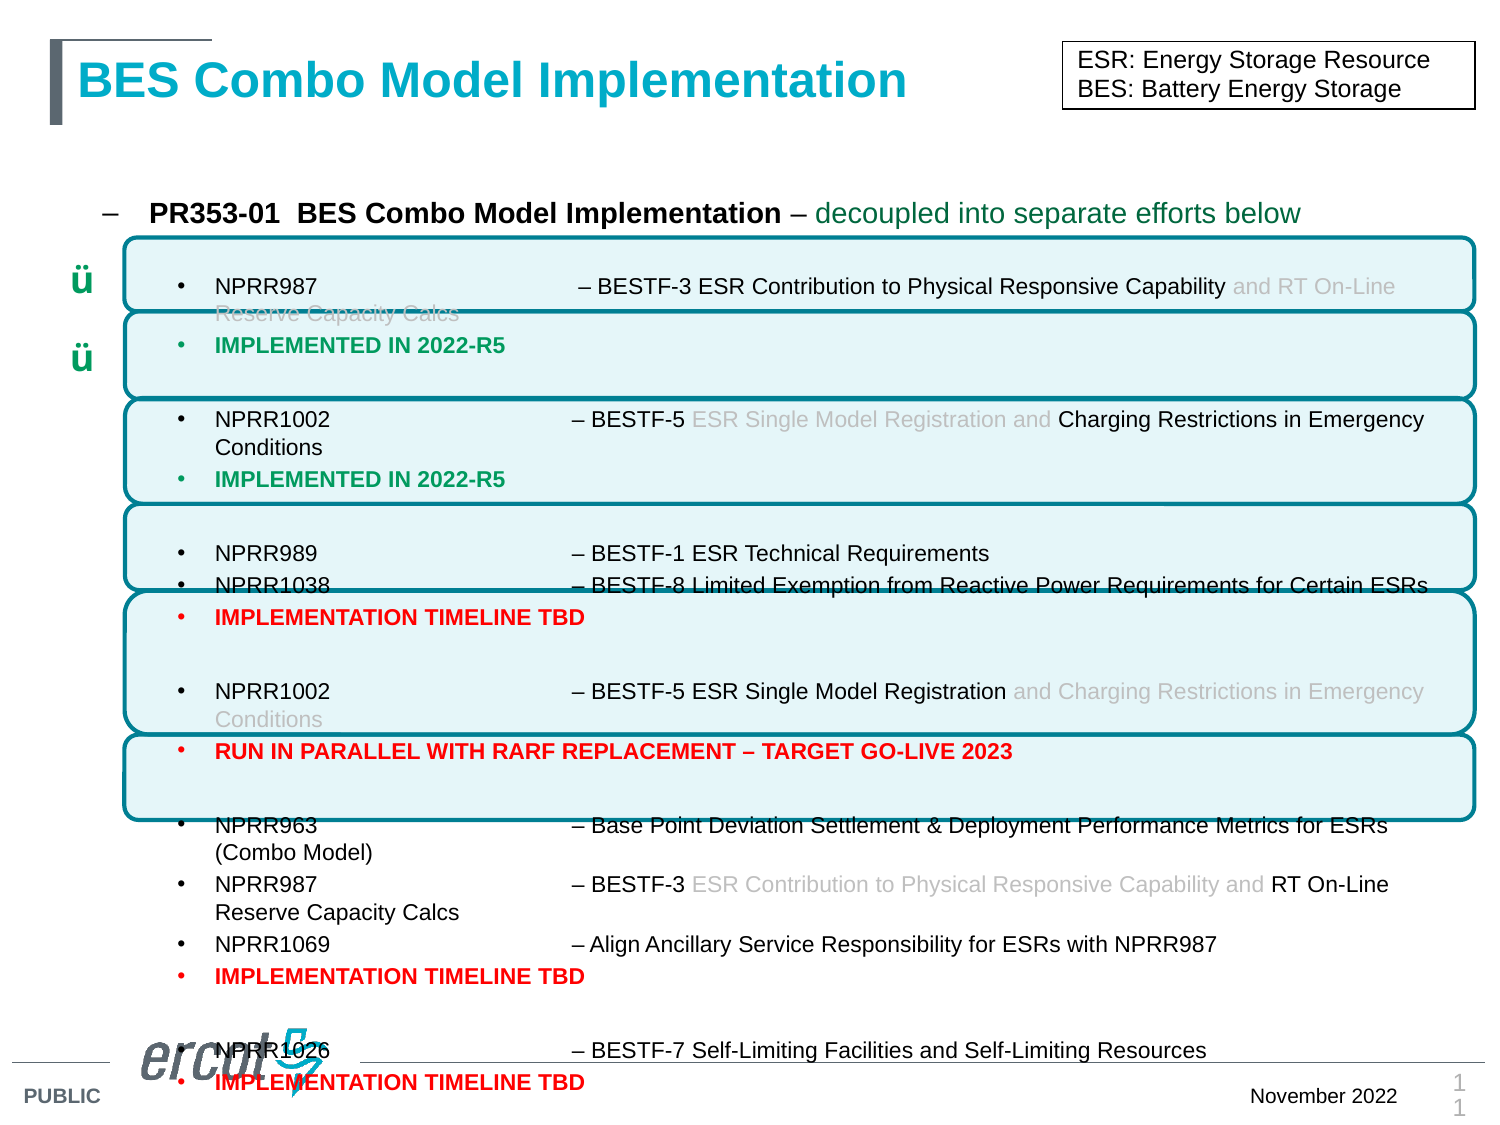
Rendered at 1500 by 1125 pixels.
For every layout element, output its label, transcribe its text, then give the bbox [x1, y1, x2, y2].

text_box ü [51, 326, 113, 386]
text_box ESR: Energy Storage Resource BES: Battery Energy Storage [1062, 41, 1475, 110]
picture [137, 1024, 332, 1100]
list PR353-01 BES Combo Model Implementation – decoupled into separate efforts below NPRR987 – BESTF-3 ESR Contribution to Physical Responsive Capability and RT On-Line Reserve Capacity Calcs IMPLEMENTED IN 2022-R5 NPRR1002 – BESTF-5 ESR Single Model Registration and Charging Restrictions in Emergency Conditions IMPLEMENTED IN 2022-R5 NPRR989 – BESTF-1 ESR Technical Requirements NPRR1038 – BESTF-8 Limited Exemption from Reactive Power Requirements for Certain ESRs IMPLEMENTATION TIMELINE TBD NPRR1002 – BESTF-5 ESR Single Model Registration and Charging Restrictions in Emergency Conditions RUN IN PARALLEL WITH RARF REPLACEMENT – TARGET GO-LIVE 2023 NPRR963 – Base Point Deviation Settlement & Deployment Performance Metrics for ESRs (Combo Model) NPRR987 – BESTF-3 ESR Contribution to Physical Responsive Capability and RT On-Line Reserve Capacity Calcs NPRR1069 – Align Ancillary Service Responsibility for ESRs with NPRR987 IMPLEMENTATION TIMELINE TBD NPRR1026 – BESTF-7 Self-Limiting Facilities and Self-Limiting Resources IMPLEMENTATION TIMELINE TBD [12, 187, 1488, 850]
slide_number 11 [1437, 1064, 1475, 1099]
title BES Combo Model Implementation [62, 39, 1000, 125]
text_box ü [51, 248, 113, 308]
